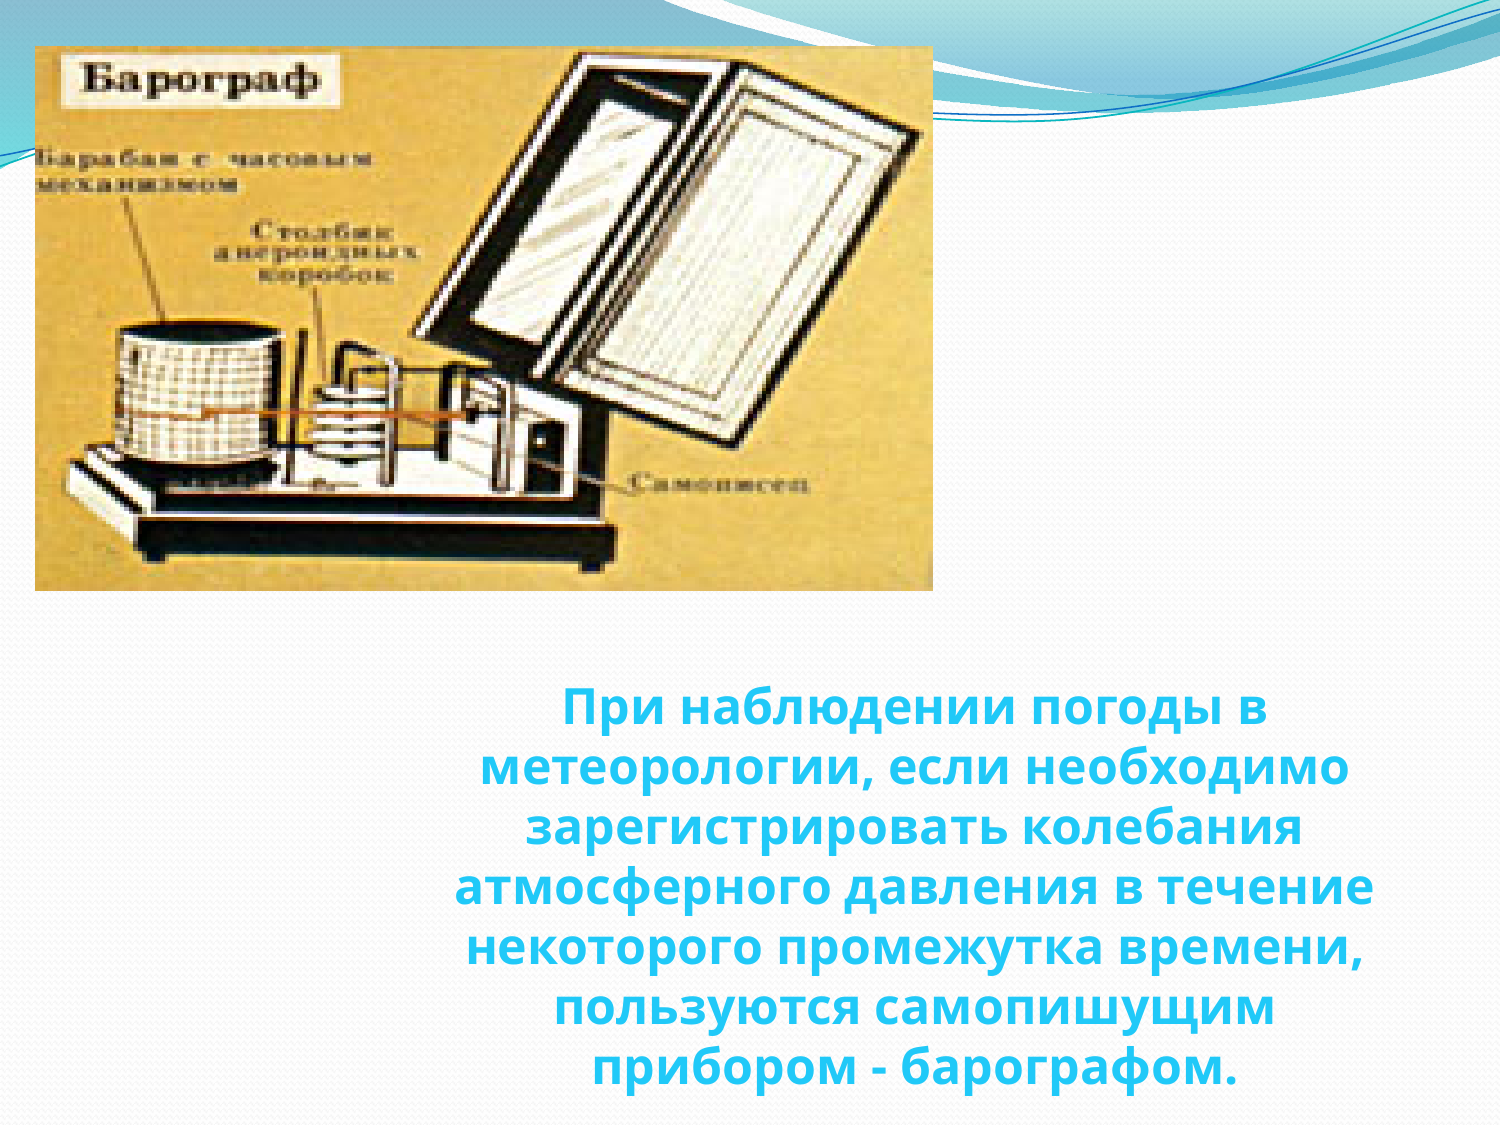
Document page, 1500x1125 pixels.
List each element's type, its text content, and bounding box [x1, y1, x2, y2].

picture [34, 46, 934, 591]
text_box При наблюдении погоды в метеорологии, если необходимо зарегистрировать колебания атмосферного давления в течение некоторого промежутка времени, пользуются самопишущим прибором - барографом. [430, 666, 1400, 1102]
